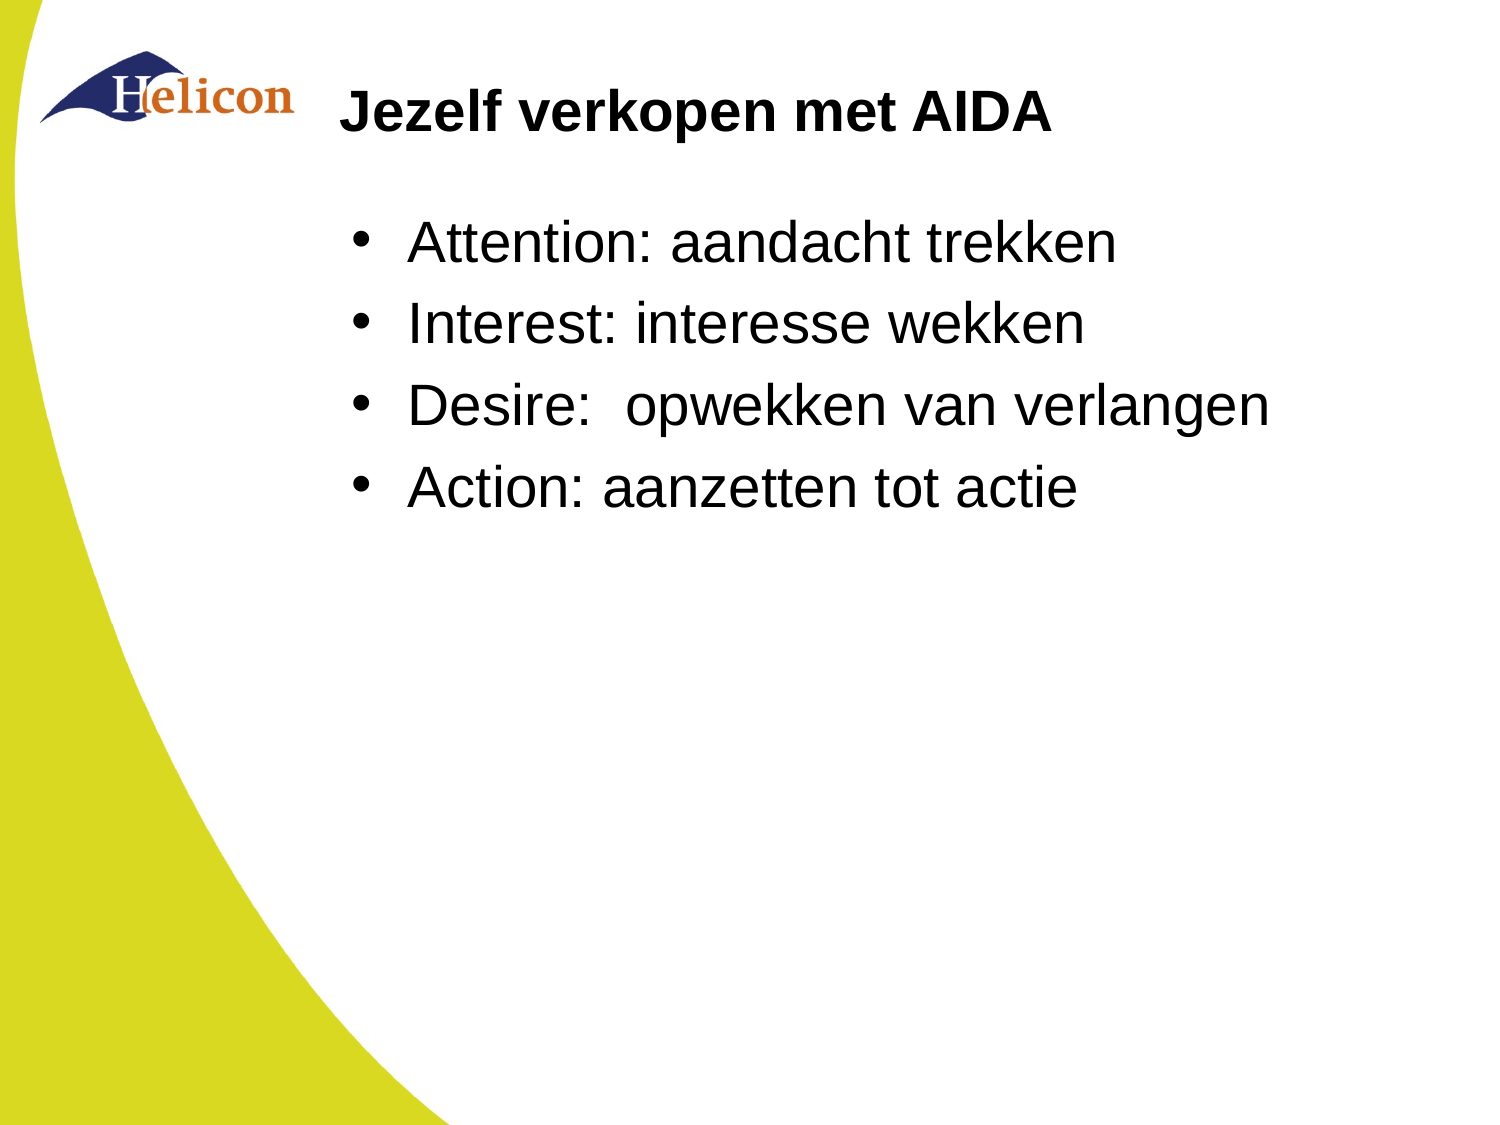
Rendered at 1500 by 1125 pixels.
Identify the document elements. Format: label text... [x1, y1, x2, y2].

list Attention: aandacht trekken Interest: interesse wekken Desire: opwekken van verlangen Action: aanzetten tot actie [336, 196, 1425, 1005]
picture [0, 0, 1500, 1125]
title Jezelf verkopen met AIDA [324, 54, 1415, 161]
